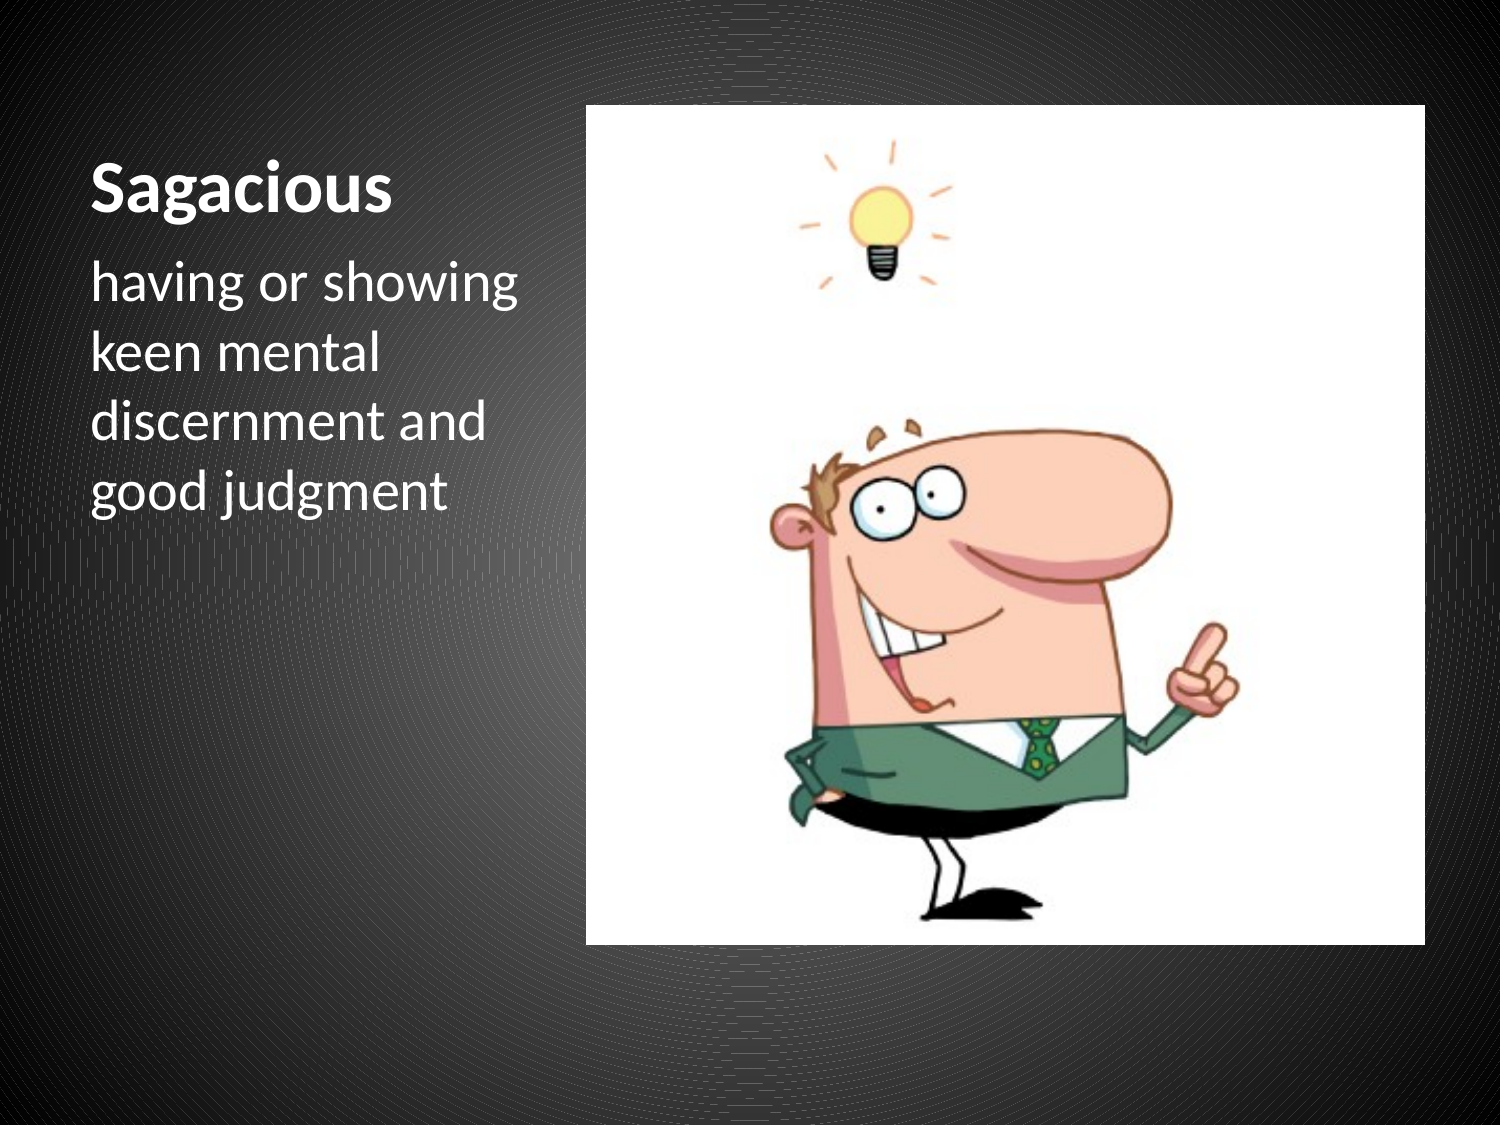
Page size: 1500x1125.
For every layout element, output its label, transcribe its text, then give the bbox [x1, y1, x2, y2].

list having or showing keen mental discernment and good judgment [75, 235, 569, 1005]
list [586, 44, 1426, 1006]
title Sagacious [75, 44, 569, 235]
